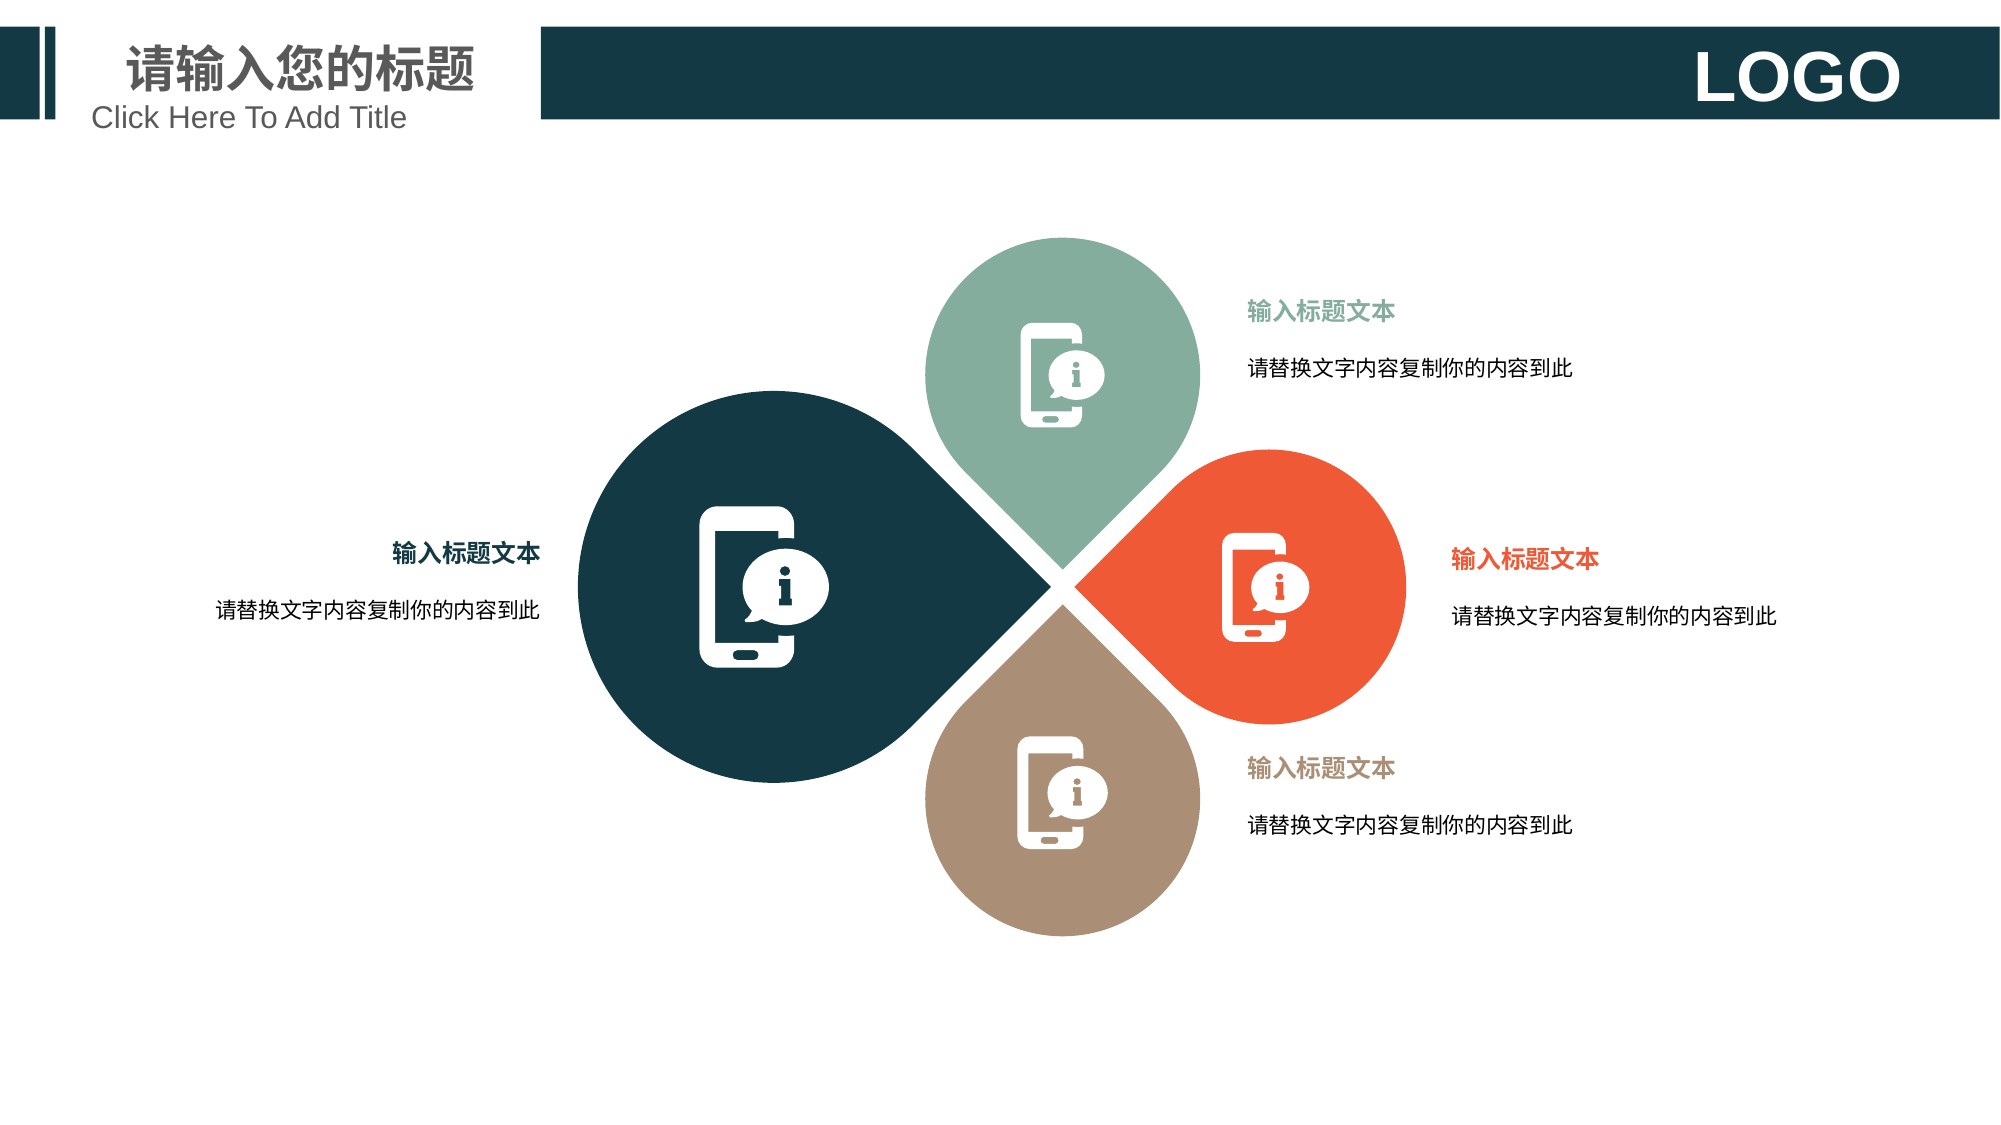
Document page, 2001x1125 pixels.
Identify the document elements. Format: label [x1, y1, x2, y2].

text_box [925, 237, 1201, 513]
text_box [1235, 291, 1596, 424]
text_box [1235, 748, 1596, 880]
text_box [1439, 539, 1800, 671]
text_box [925, 661, 1201, 937]
text_box [1131, 449, 1407, 725]
text_box [577, 390, 970, 783]
text_box [200, 533, 554, 665]
